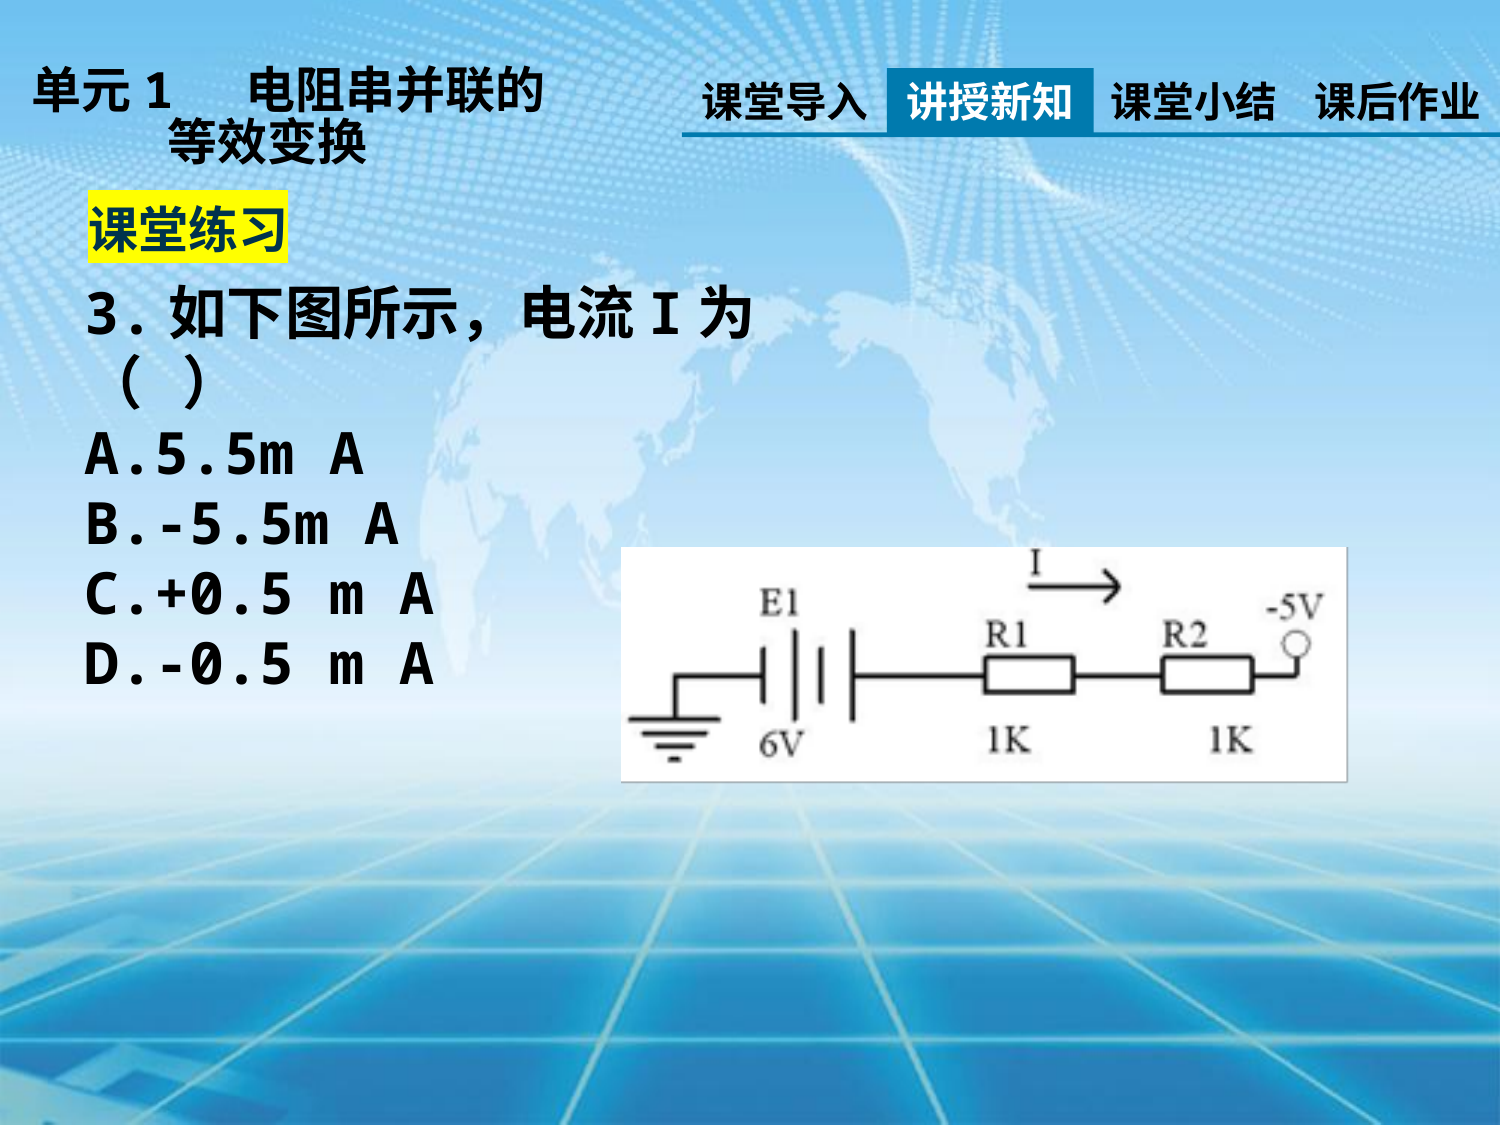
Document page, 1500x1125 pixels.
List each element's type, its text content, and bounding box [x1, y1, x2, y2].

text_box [16, 59, 1500, 180]
text_box 课堂练习 [19, 180, 357, 289]
text_box 3.如下图所示，电流I为（ ） A.5.5m A B.-5.5m A C.+0.5 m A D.-0.5 m A [69, 268, 820, 704]
picture [0, 0, 1500, 1125]
